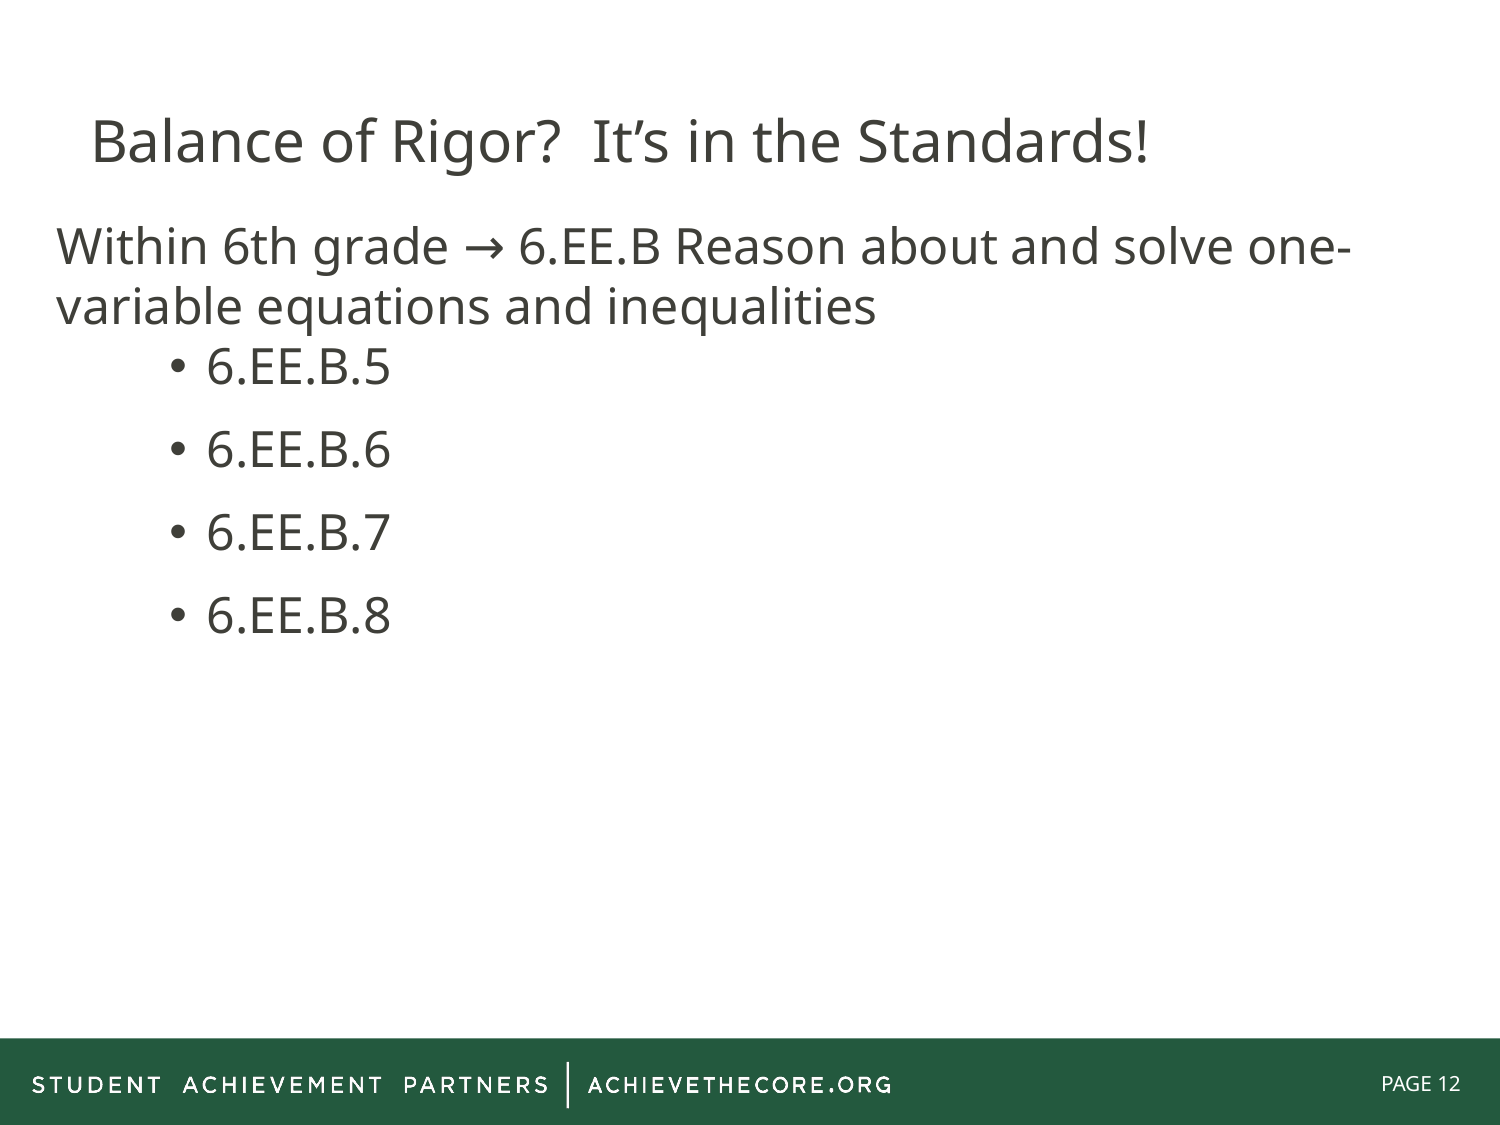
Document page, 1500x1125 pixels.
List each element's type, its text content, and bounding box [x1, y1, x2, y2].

list Within 6th grade → 6.EE.B Reason about and solve one-variable equations and inequalities 6.EE.B.5 6.EE.B.6 6.EE.B.7 6.EE.B.8 [41, 200, 1465, 943]
picture [12, 1055, 911, 1112]
title Balance of Rigor? It’s in the Standards! [75, 45, 1425, 200]
